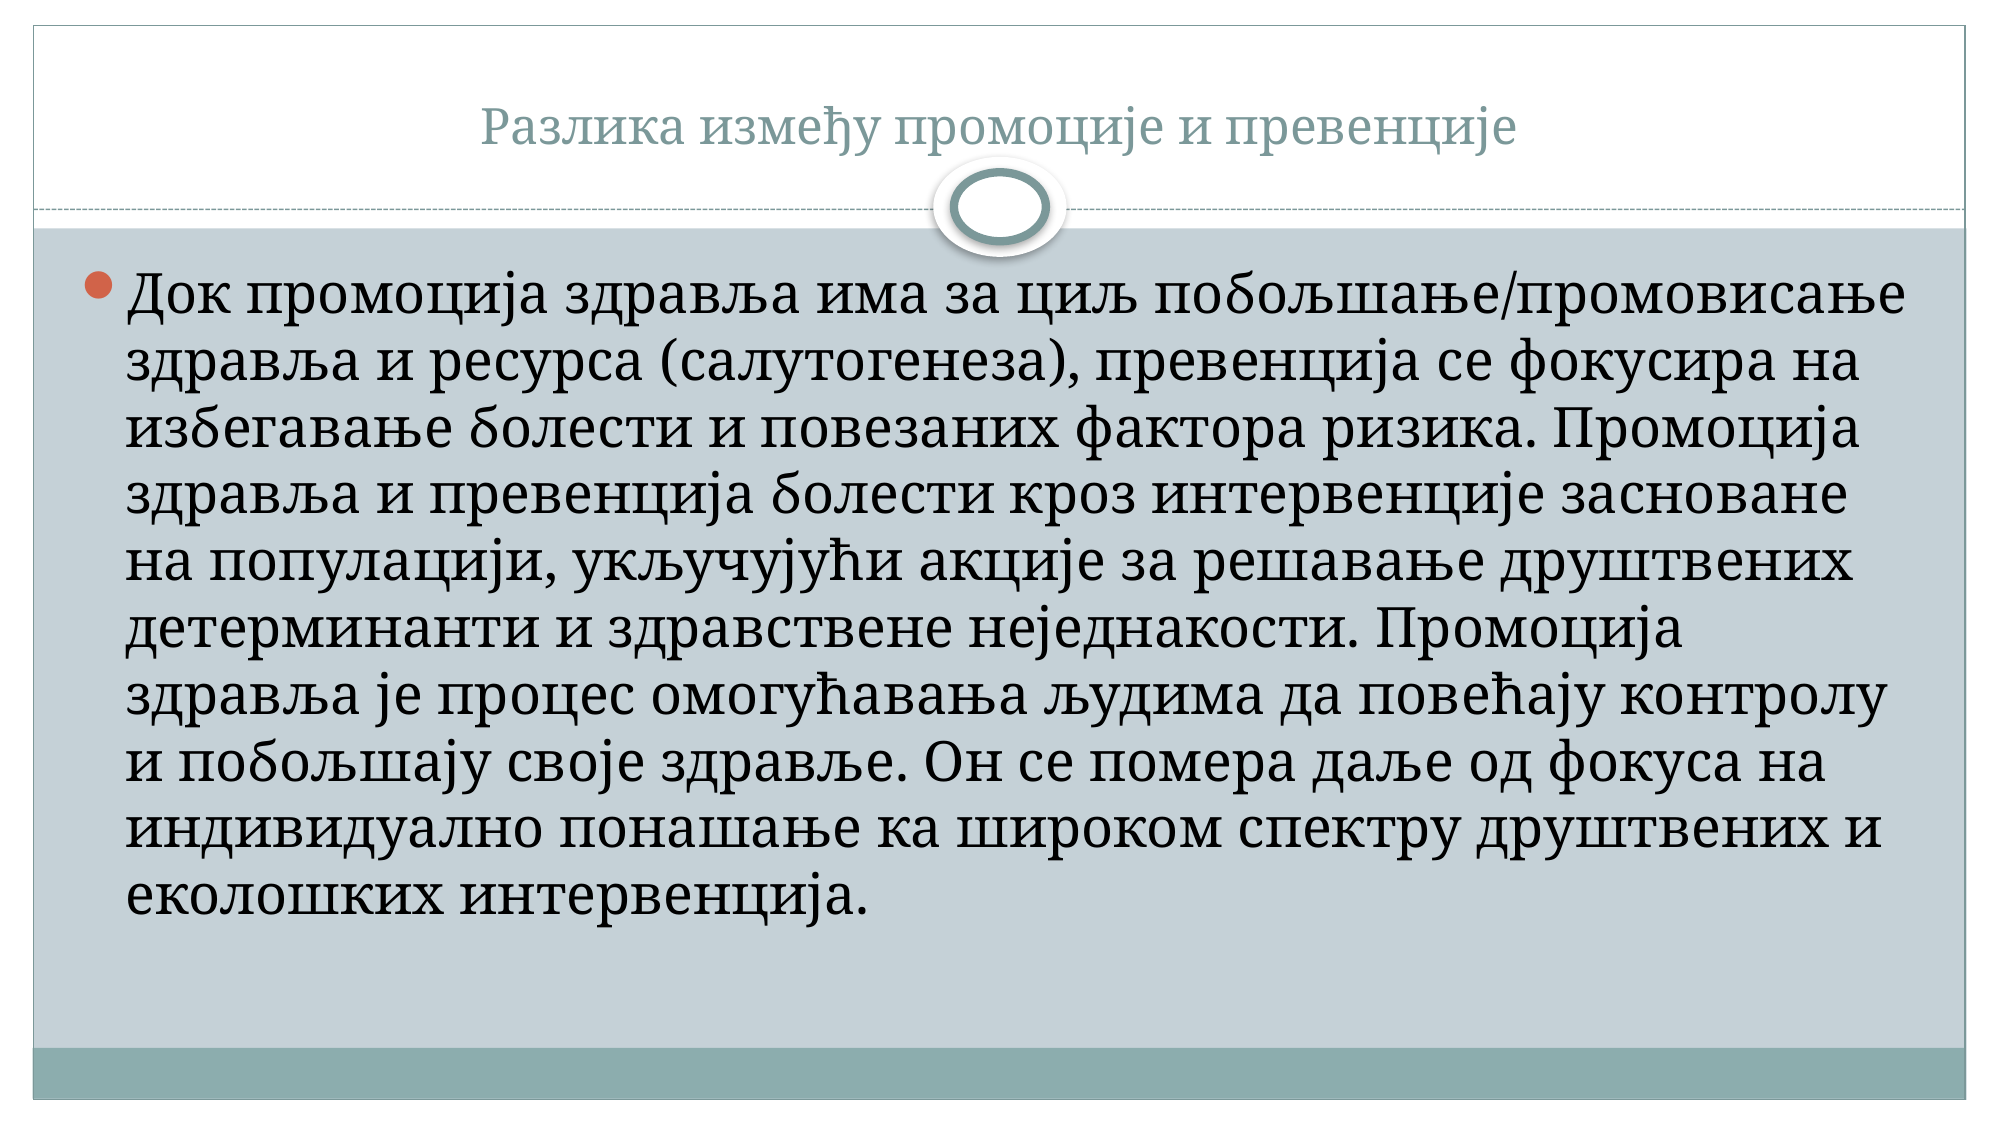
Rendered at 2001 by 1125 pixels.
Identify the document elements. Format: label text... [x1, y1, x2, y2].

list Док промоција здравља има за циљ побољшање/промовисање здравља и ресурса (салутогенеза), превенција се фокусира на избегавање болести и повезаних фактора ризика. Промоција здравља и превенција болести кроз интервенције засноване на популацији, укључујући акције за решавање друштвених детерминанти и здравствене неједнакости. Промоција здравља је процес омогућавања људима да повећају контролу и побољшају своје здравље. Он се помера даље од фокуса на индивидуално понашање ка широком спектру друштвених и еколошких интервенција. [66, 250, 1926, 1001]
title Разлика између промоције и превенције [66, 37, 1933, 162]
